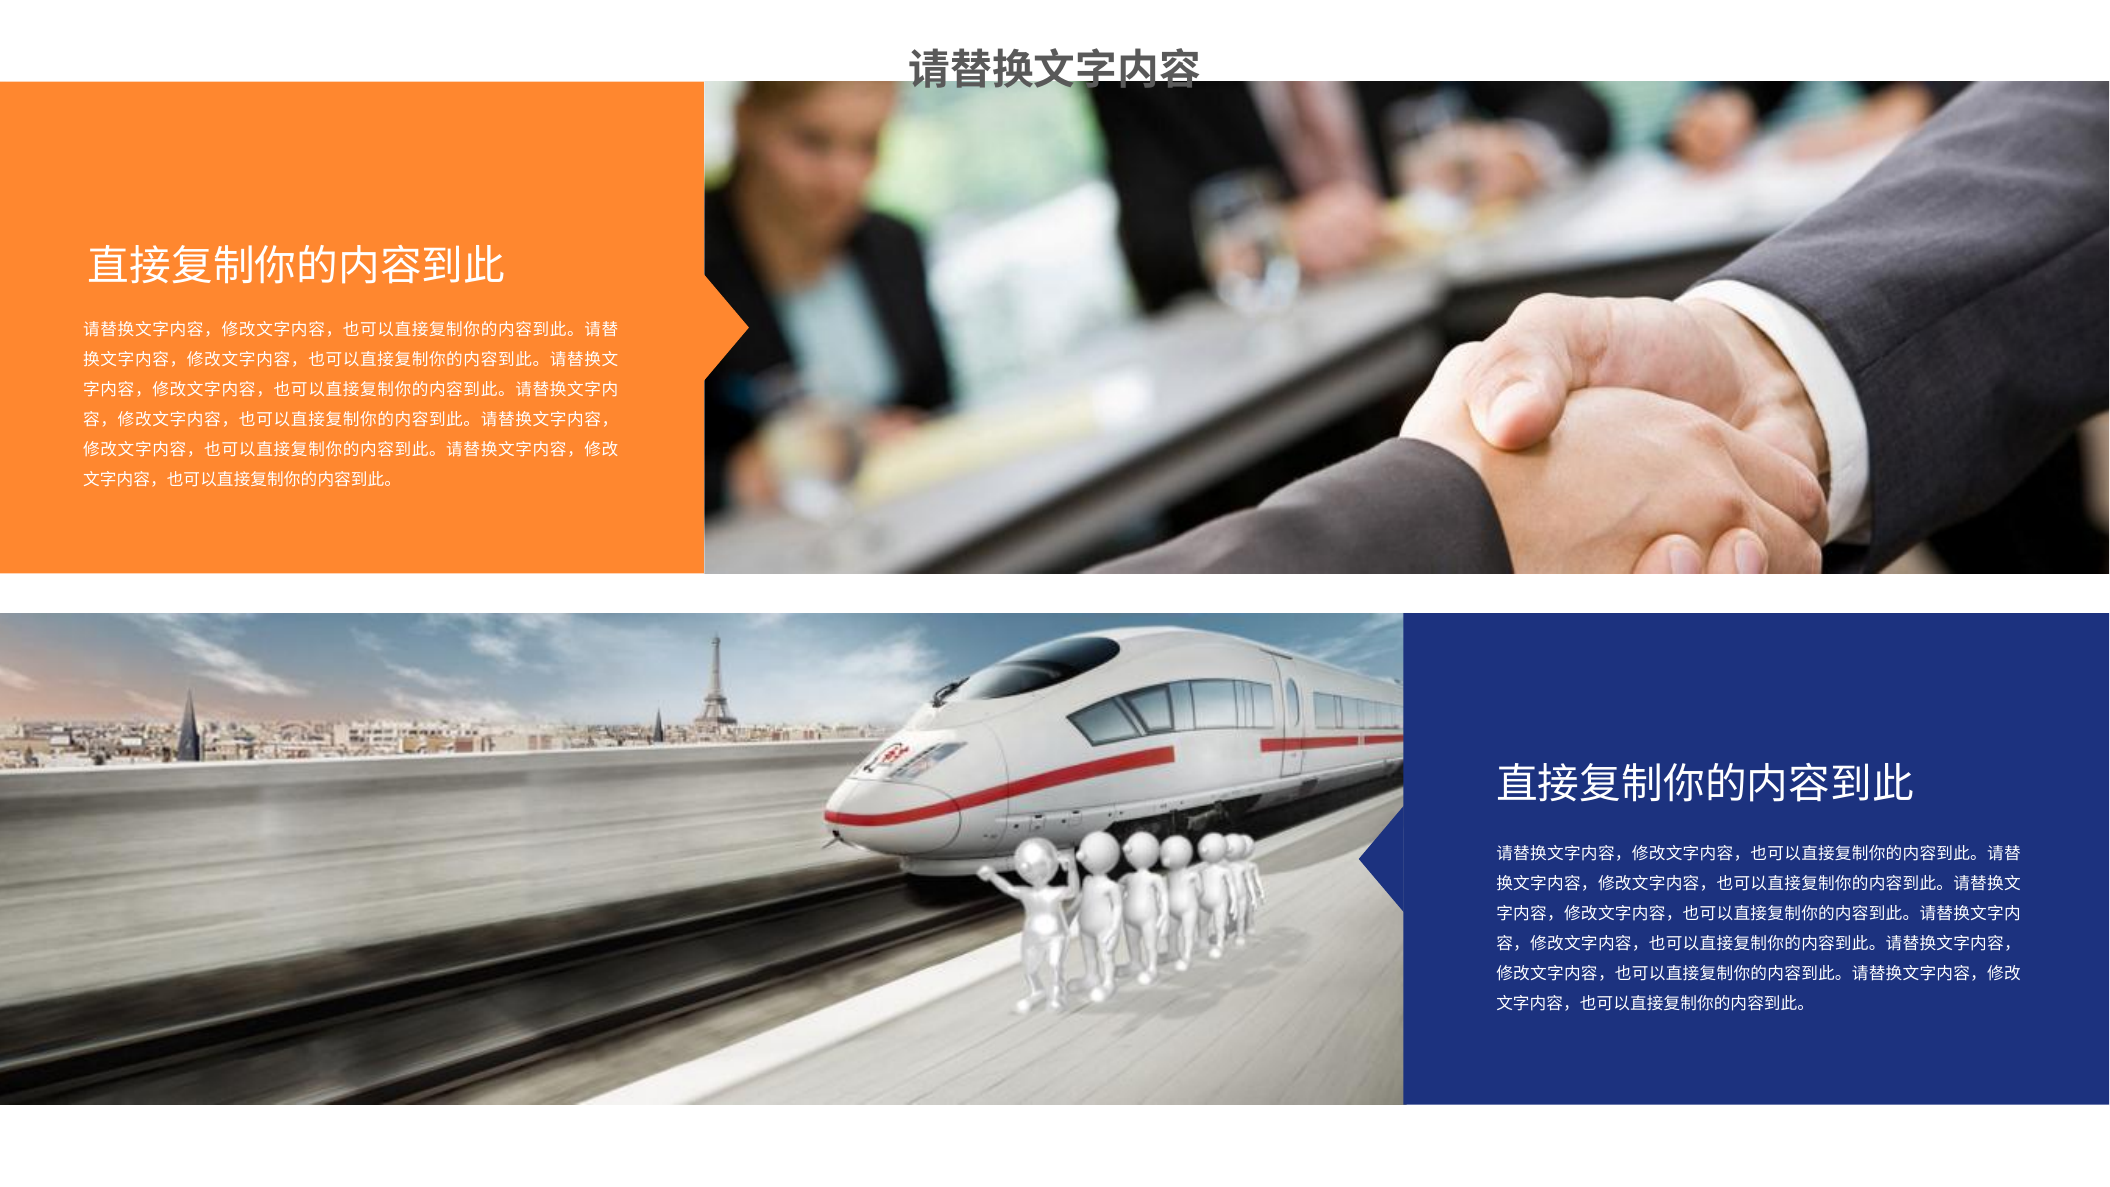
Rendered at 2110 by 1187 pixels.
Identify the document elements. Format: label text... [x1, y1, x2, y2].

text_box [749, 81, 2110, 574]
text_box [1358, 613, 2110, 1105]
text_box 请替换文字内容 [821, 27, 1289, 99]
text_box [0, 612, 1408, 1106]
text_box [0, 81, 749, 574]
